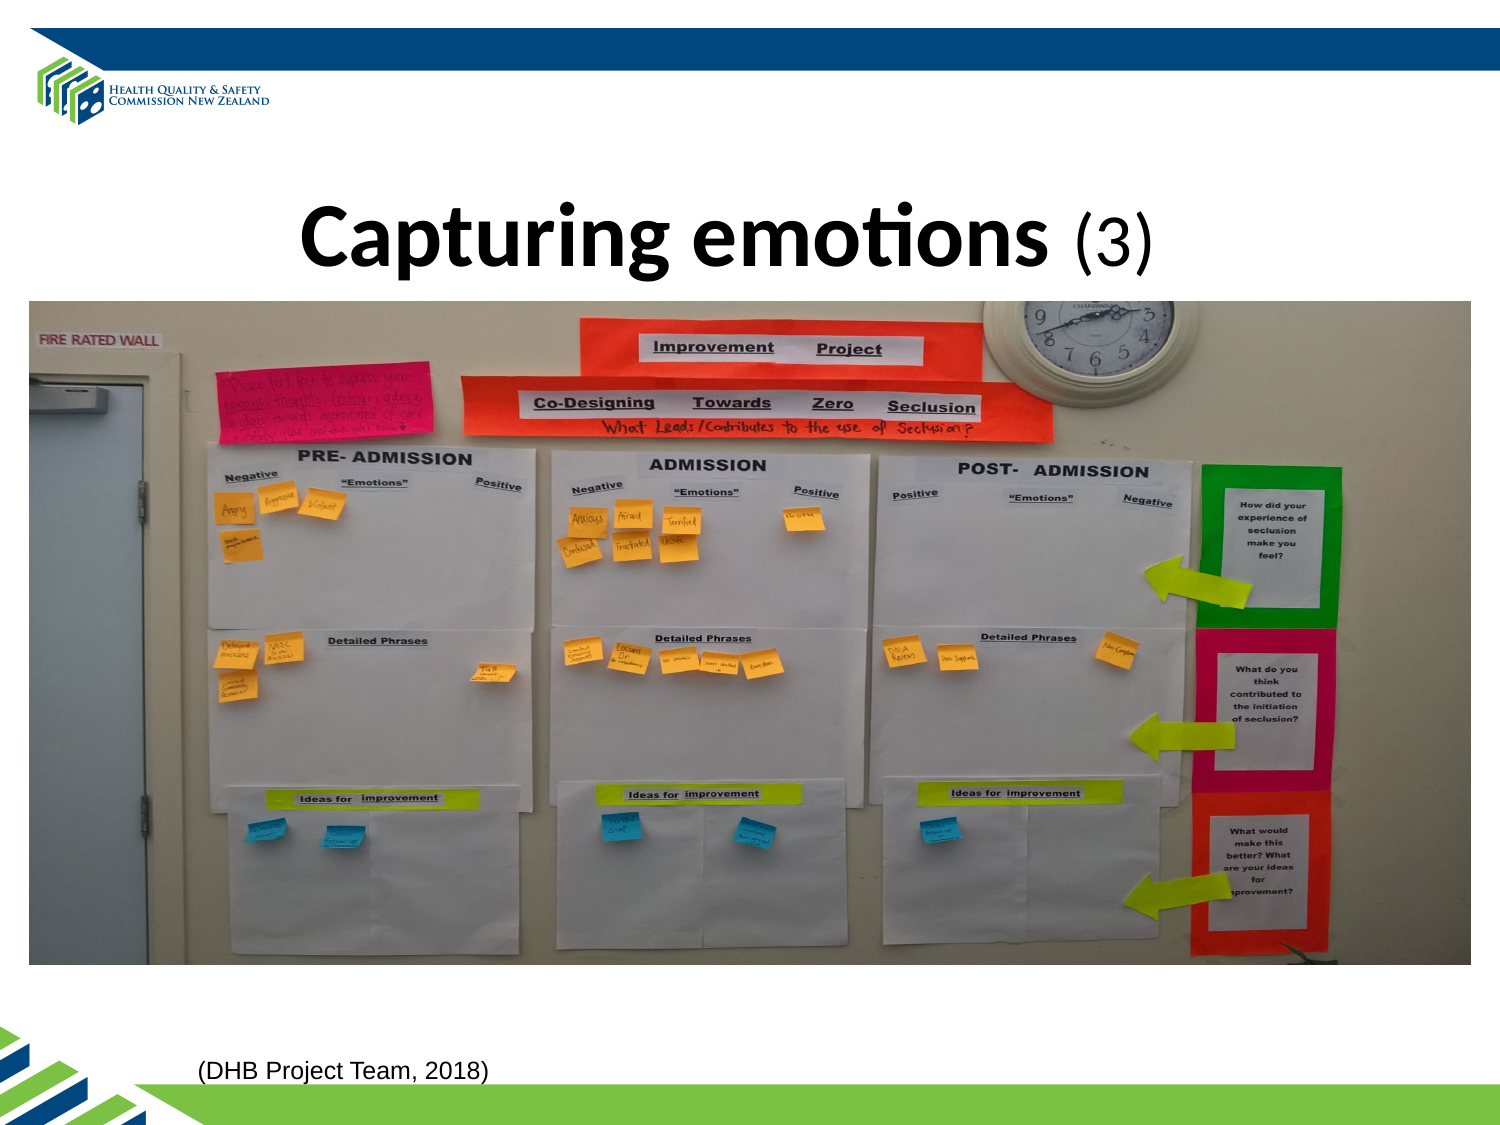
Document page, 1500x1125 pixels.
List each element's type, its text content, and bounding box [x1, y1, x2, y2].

title Capturing emotions (3) [53, 160, 1404, 299]
picture [0, 0, 1500, 1125]
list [29, 301, 1471, 965]
text_box (DHB Project Team, 2018) [183, 1046, 644, 1122]
